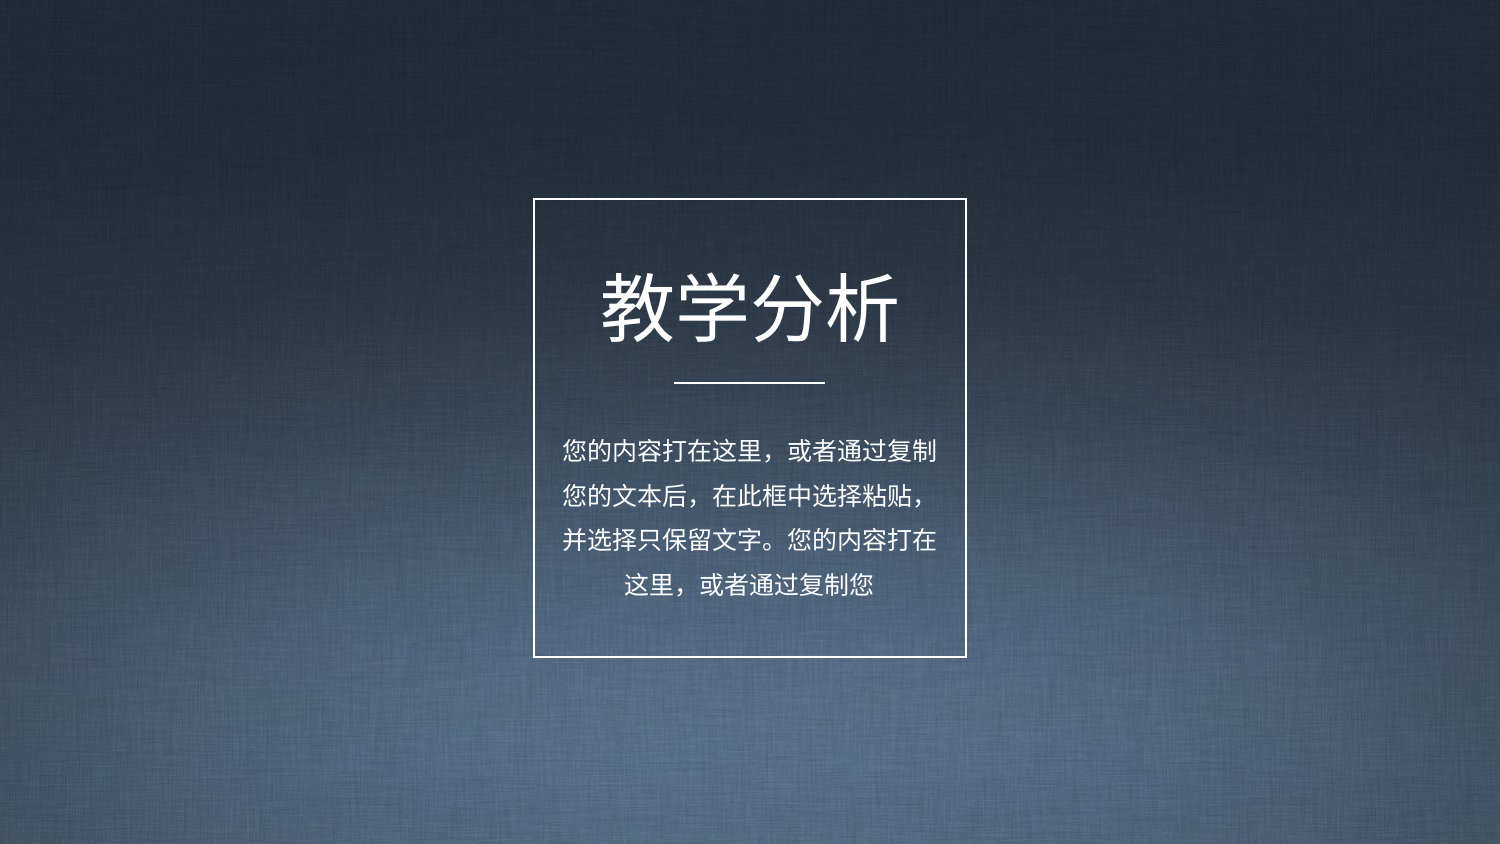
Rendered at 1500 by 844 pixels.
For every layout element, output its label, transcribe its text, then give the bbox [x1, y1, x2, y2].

text_box 教学分析 [464, 254, 1036, 360]
text_box [533, 198, 967, 254]
text_box [533, 360, 967, 658]
picture [0, 0, 1500, 844]
text_box 您的内容打在这里，或者通过复制您的文本后，在此框中选择粘贴，并选择只保留文字。您的内容打在这里，或者通过复制您 [540, 412, 960, 608]
